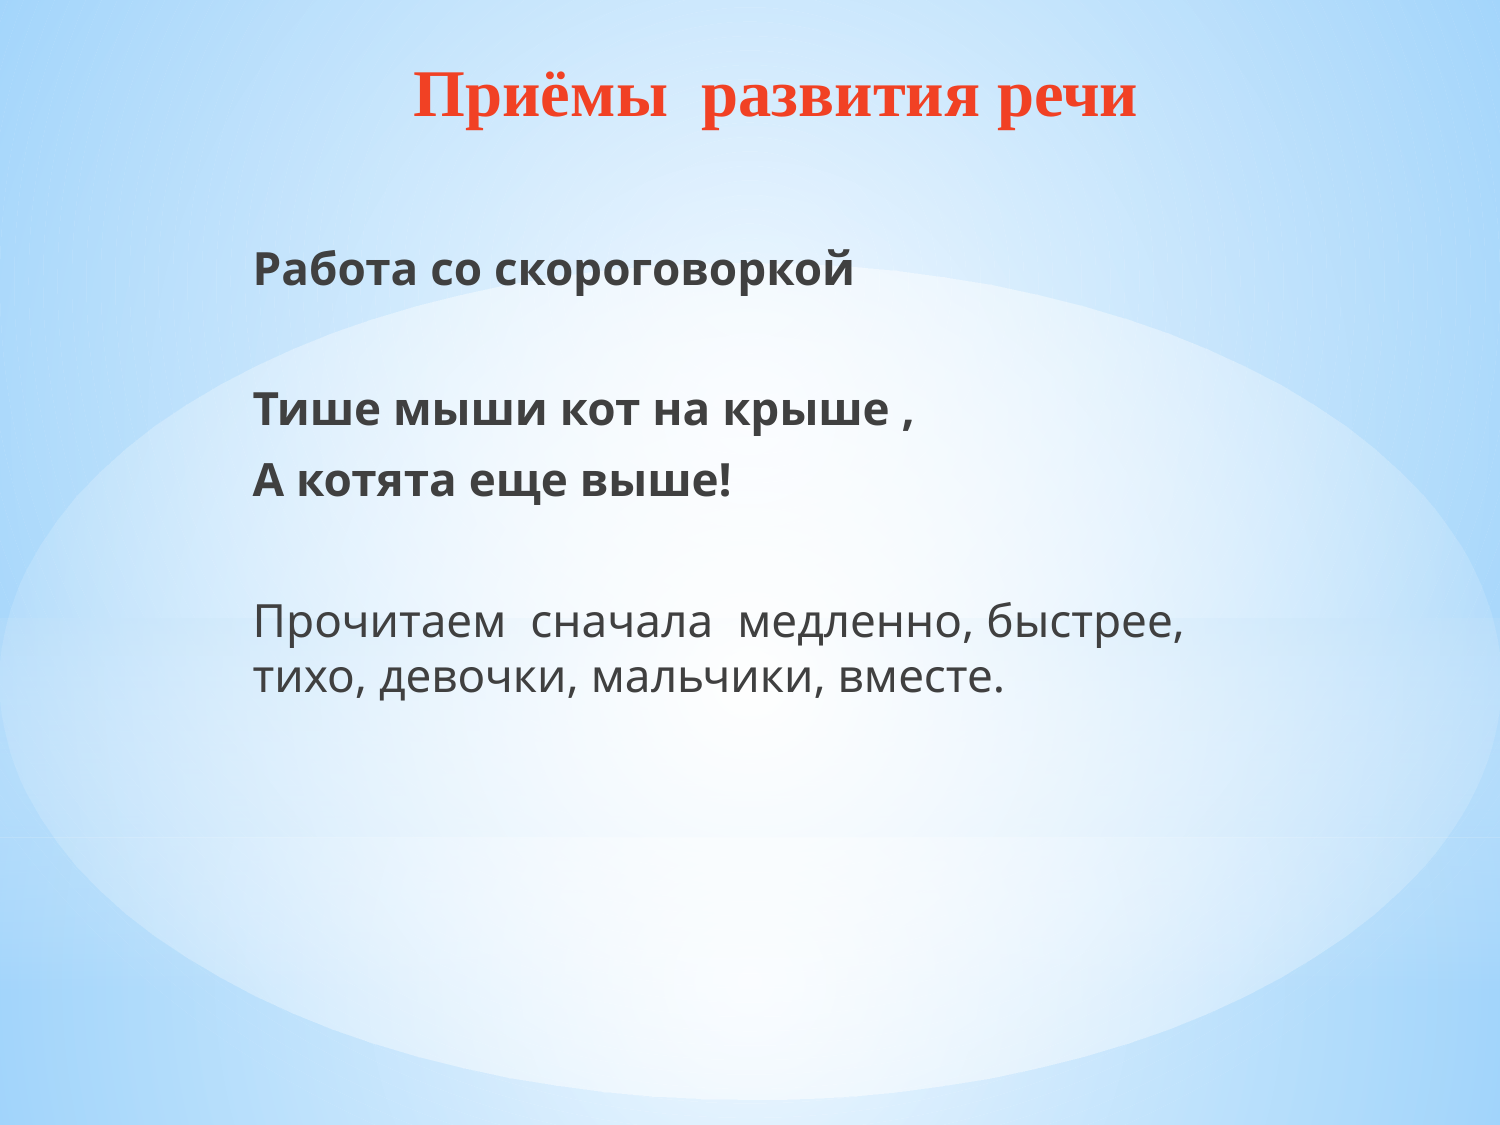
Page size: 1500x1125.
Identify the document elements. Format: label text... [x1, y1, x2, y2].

list Работа со скороговоркой Тише мыши кот на крыше , А котята еще выше! Прочитаем сначала медленно, быстрее, тихо, девочки, мальчики, вместе. [230, 231, 1281, 802]
title Приёмы развития речи [242, 42, 1311, 231]
